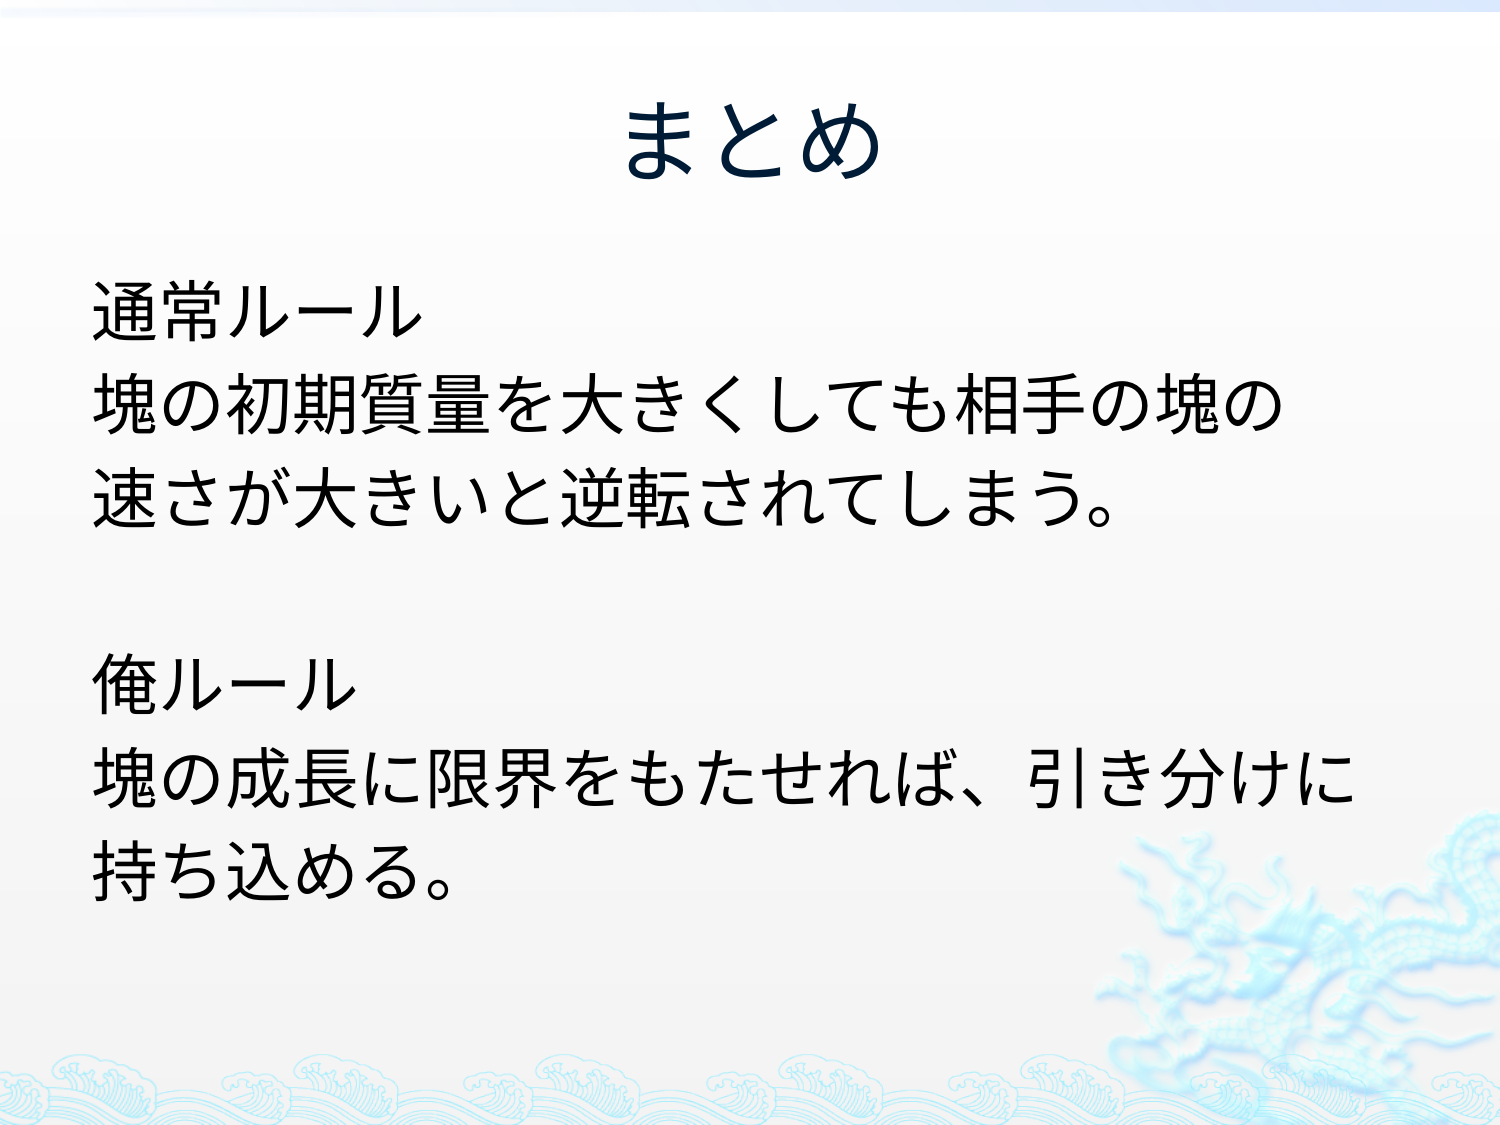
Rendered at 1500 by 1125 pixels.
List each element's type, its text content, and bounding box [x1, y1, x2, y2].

title まとめ [75, 45, 1425, 233]
list 通常ルール 塊の初期質量を大きくしても相手の塊の 速さが大きいと逆転されてしまう。 俺ルール 塊の成長に限界をもたせれば、引き分けに 持ち込める。 [77, 262, 1428, 1005]
